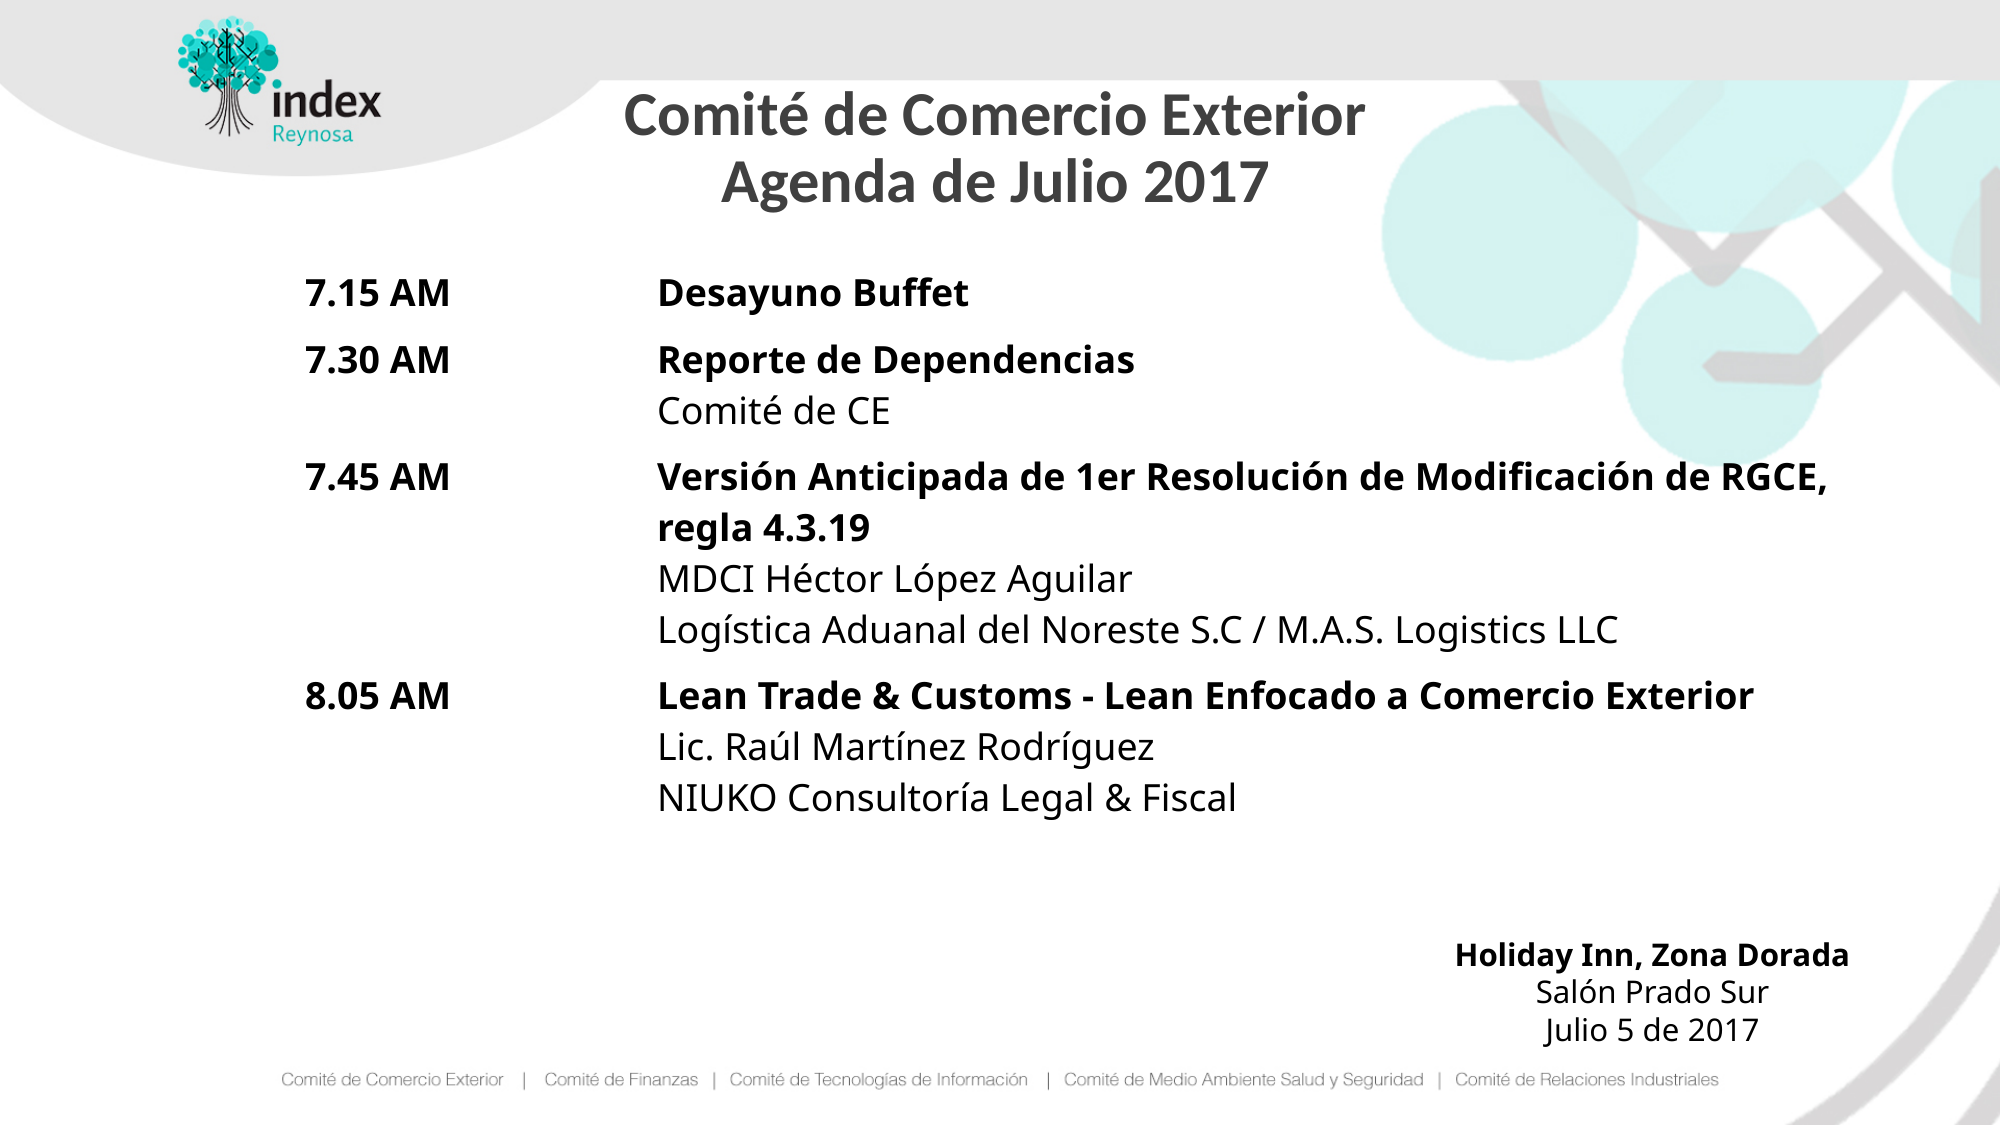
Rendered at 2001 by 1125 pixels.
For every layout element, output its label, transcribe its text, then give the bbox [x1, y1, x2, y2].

table_cell Reporte de Dependencias Comité de CE [642, 326, 1926, 443]
table_header 7.15 AM [114, 259, 642, 326]
table_cell Lean Trade & Customs - Lean Enfocado a Comercio Exterior Lic. Raúl Martínez Rodríguez NIUKO Consultoría Legal & Fiscal [642, 662, 1926, 830]
table_cell 8.05 AM [114, 662, 642, 830]
picture [0, 0, 2000, 1125]
table_header Desayuno Buffet [642, 259, 1926, 326]
text_box Holiday Inn, Zona Dorada Salón Prado Sur Julio 5 de 2017 [1439, 927, 1874, 1055]
table_cell Versión Anticipada de 1er Resolución de Modificación de RGCE, regla 4.3.19 MDCI Héctor López Aguilar Logística Aduanal del Noreste S.C / M.A.S. Logistics LLC [642, 443, 1926, 662]
table_cell 7.30 AM [114, 326, 642, 443]
table_cell 7.45 AM [114, 443, 642, 662]
title Comité de Comercio Exterior Agenda de Julio 2017 [66, 76, 1926, 222]
